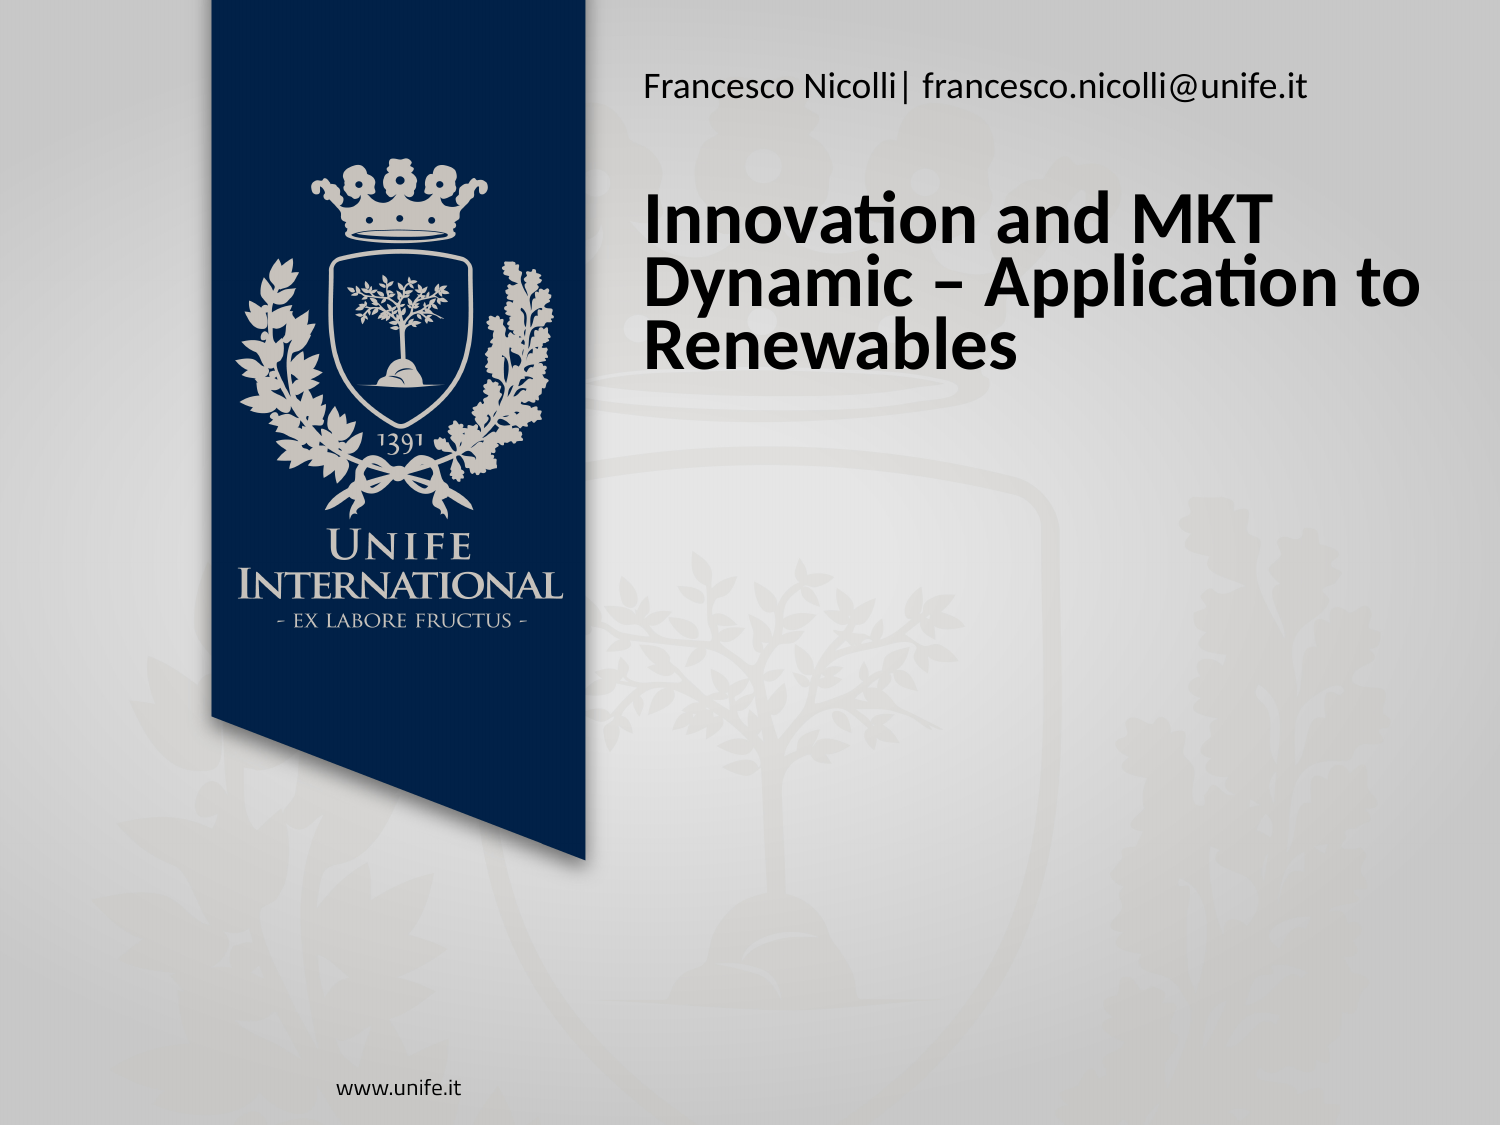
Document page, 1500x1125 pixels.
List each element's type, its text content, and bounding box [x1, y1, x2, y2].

text_box Francesco Nicolli| francesco.nicolli@unife.it [628, 53, 1454, 114]
text_box Innovation and MKT Dynamic – Application to Renewables [628, 186, 1454, 390]
picture [0, 0, 1500, 1125]
